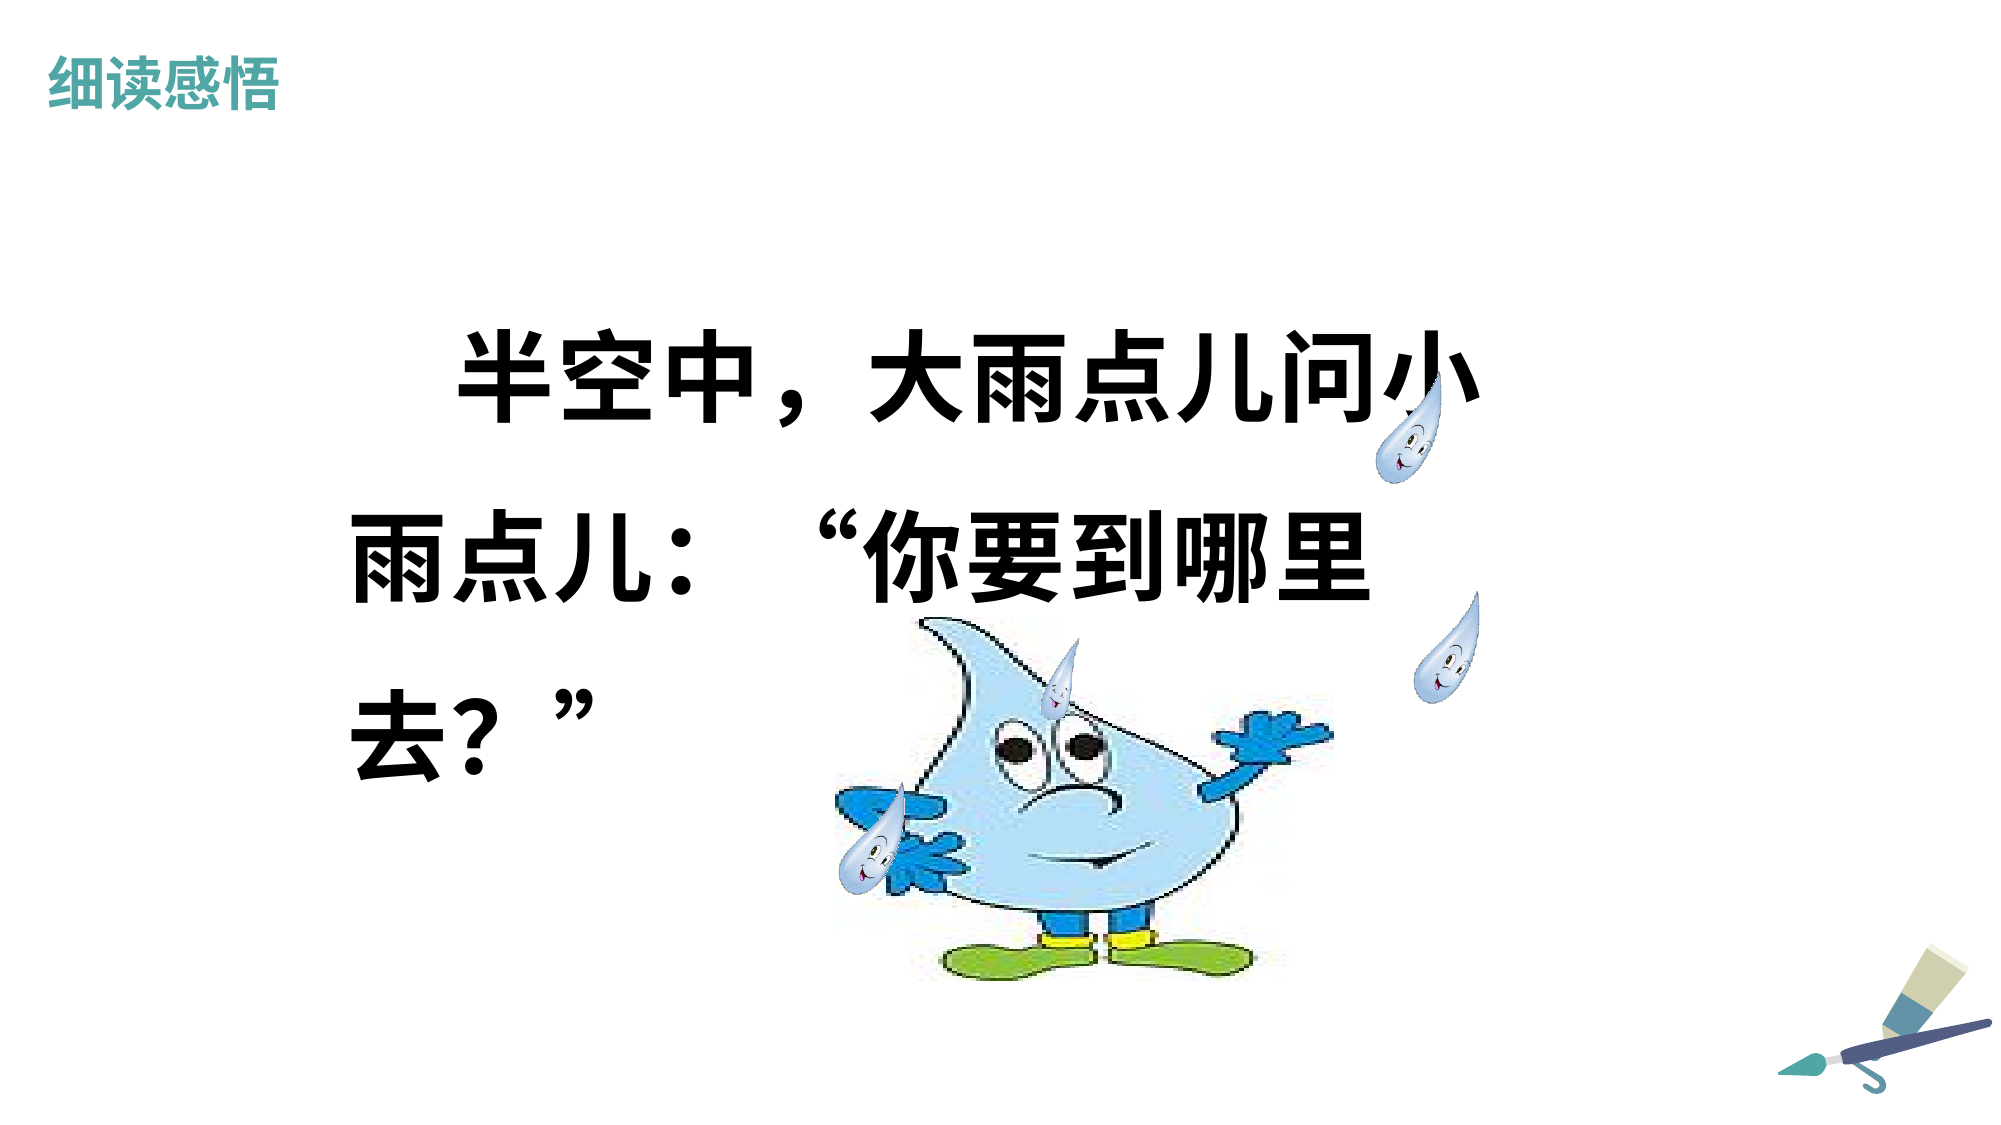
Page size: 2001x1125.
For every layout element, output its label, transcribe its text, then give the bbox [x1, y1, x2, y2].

text_box [646, 315, 1816, 895]
picture [796, 617, 1334, 981]
text_box 细读感悟 [32, 39, 296, 125]
list 半空中，大雨点儿问小雨点儿：“你要到哪里去？” [311, 247, 1590, 550]
picture [1371, 585, 1537, 708]
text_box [1811, 945, 1974, 1125]
picture [1333, 365, 1499, 488]
